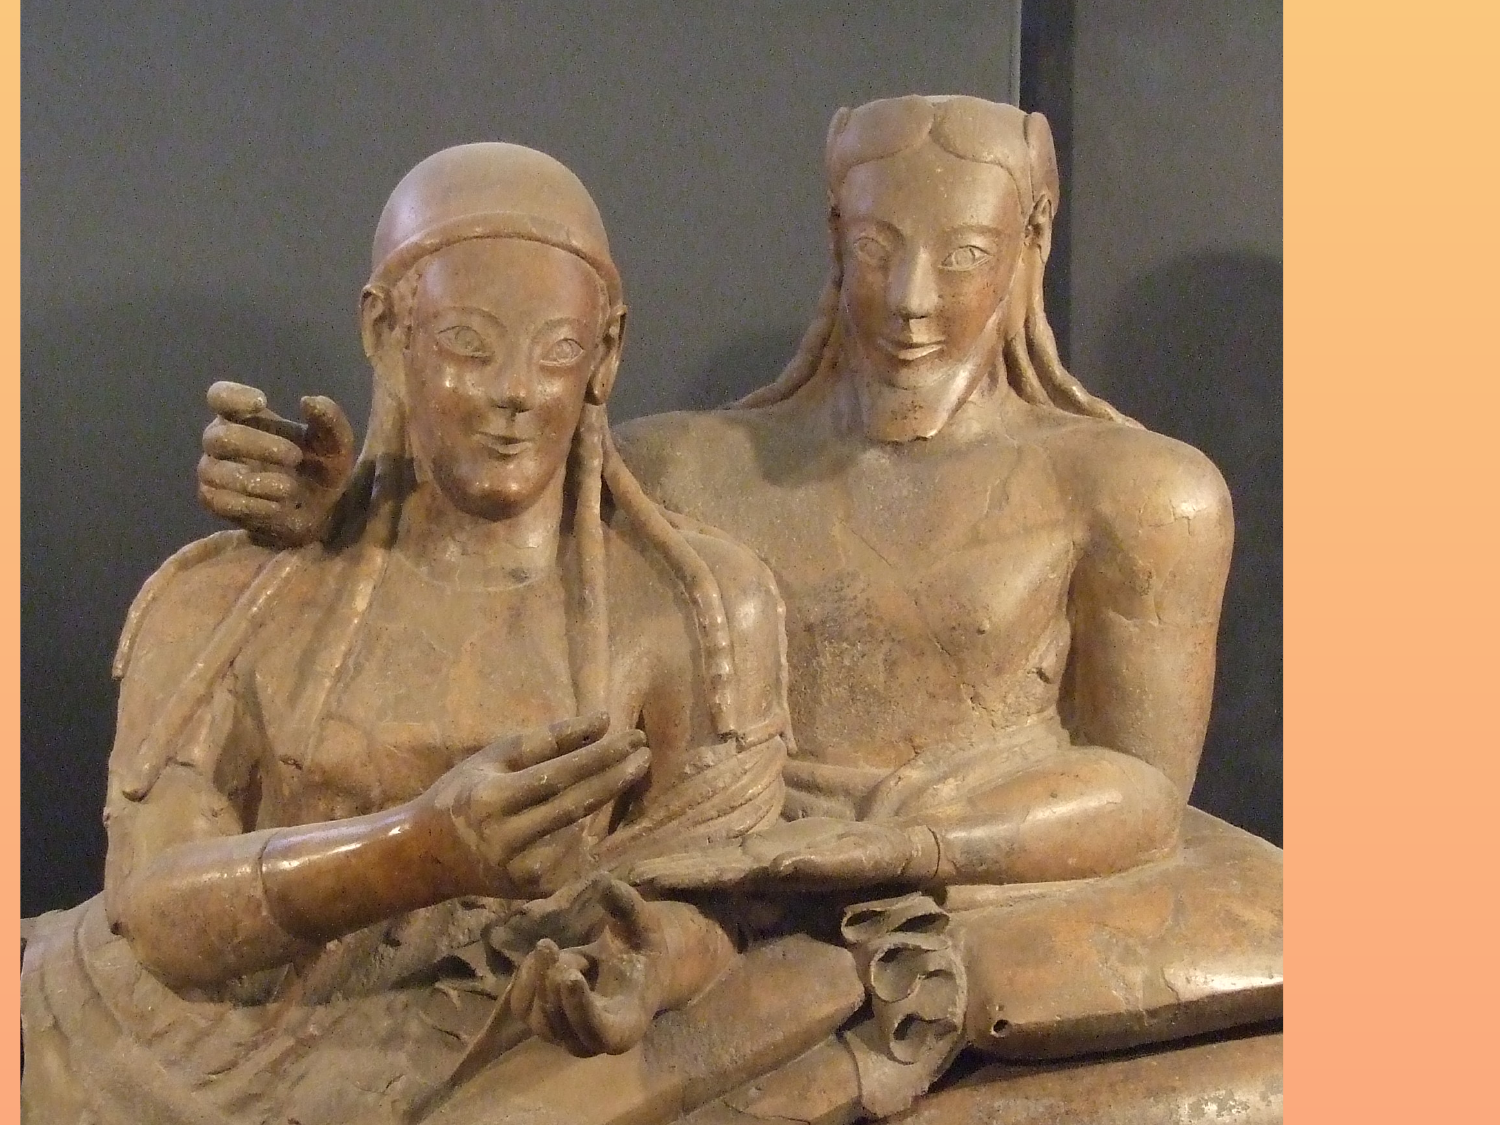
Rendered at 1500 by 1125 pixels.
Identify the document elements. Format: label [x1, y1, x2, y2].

picture [20, 0, 1284, 1125]
